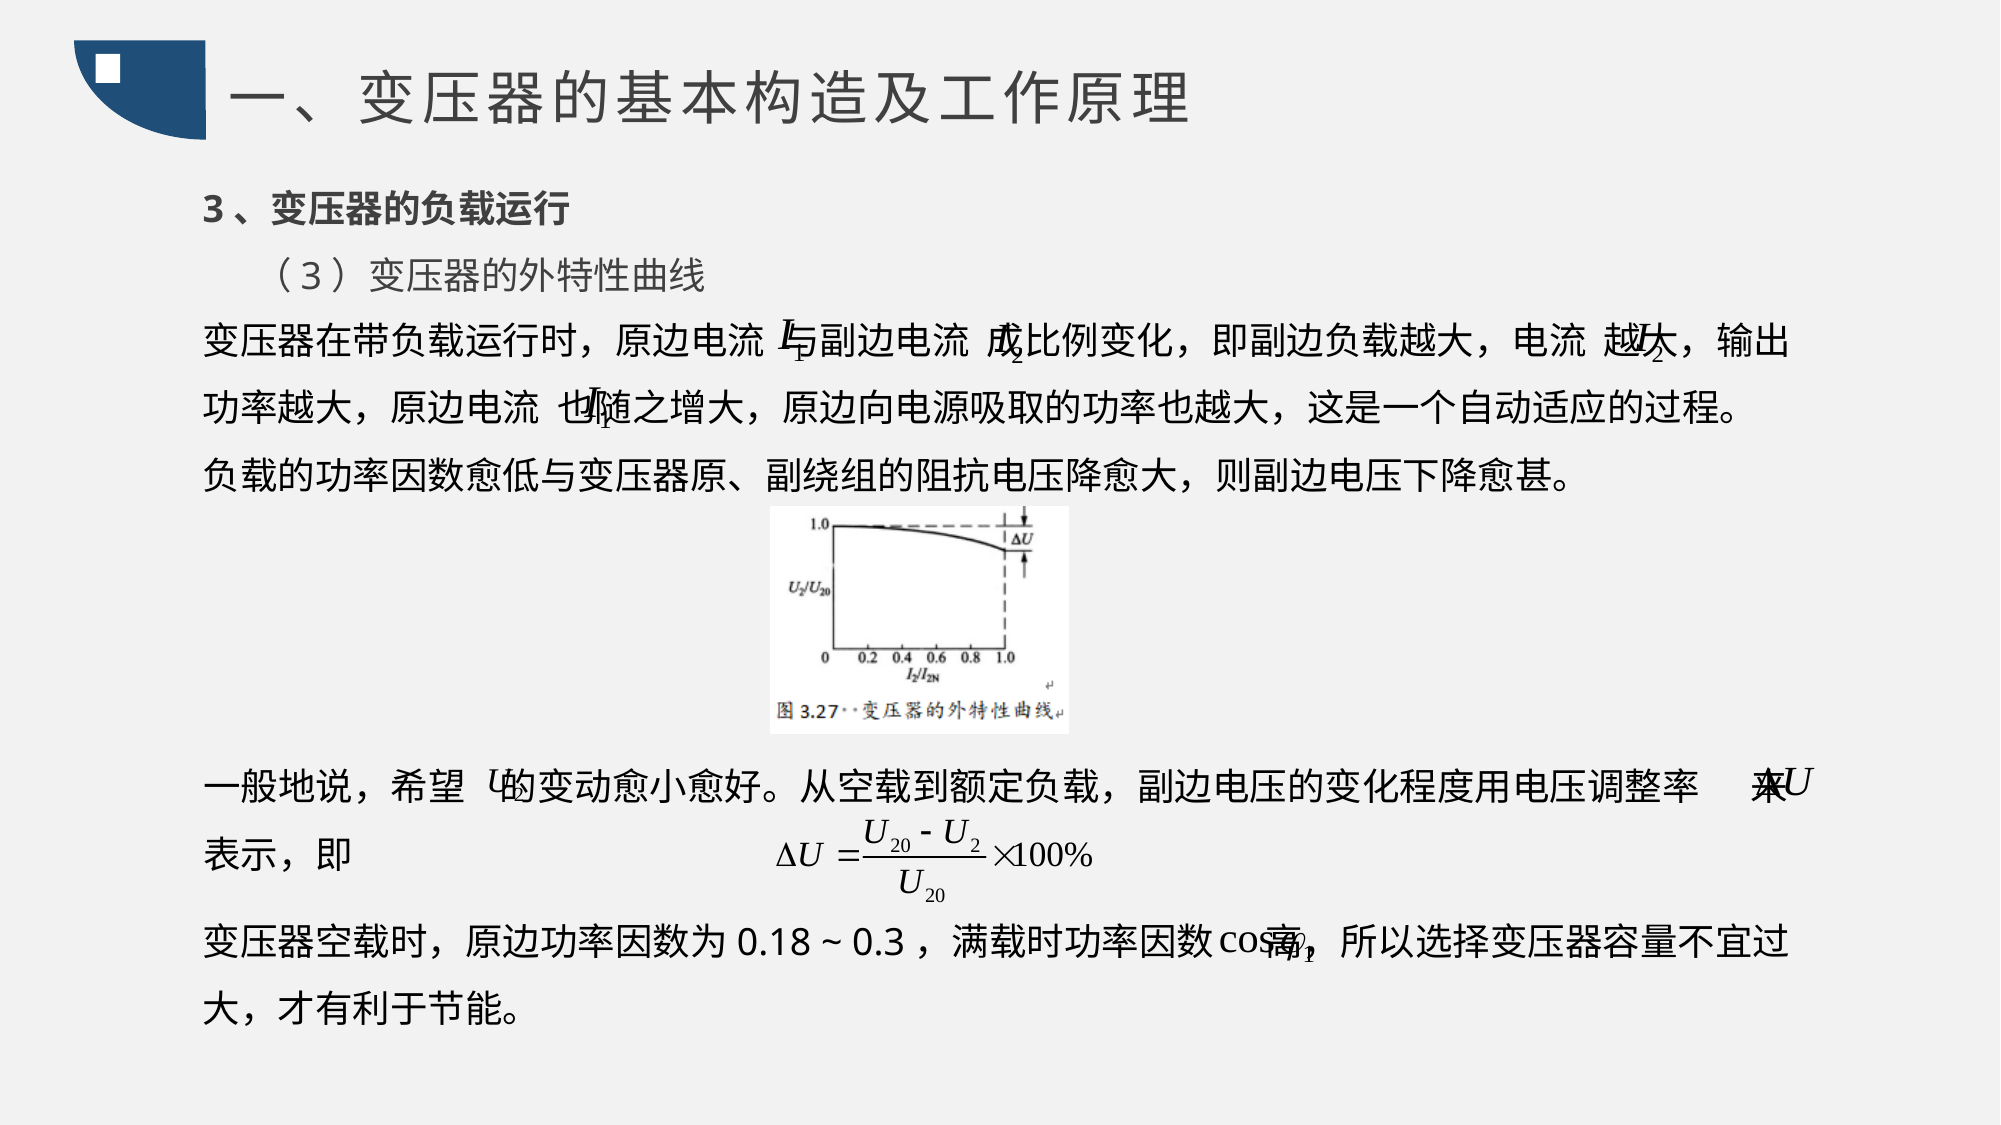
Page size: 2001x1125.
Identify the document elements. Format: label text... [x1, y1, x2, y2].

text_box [483, 757, 531, 810]
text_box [1627, 309, 1670, 373]
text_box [770, 304, 811, 373]
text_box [576, 372, 618, 440]
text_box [74, 0, 1627, 211]
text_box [1748, 757, 1824, 807]
text_box 变压器空载时，原边功率因数为0.18 ~ 0.3，满载时功率因数 高，所以选择变压器容量不宜过大，才有利于节能。 [188, 887, 1834, 1038]
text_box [986, 310, 1030, 374]
text_box 一般地说，希望 的变动愈小愈好。从空载到额定负载，副边电压的变化程度用电压调整率 来表示，即 [188, 733, 1834, 884]
picture [769, 506, 1069, 734]
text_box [769, 809, 1100, 911]
text_box 变压器在带负载运行时，原边电流 与副边电流 成比例变化，即副边负载越大，电流 越大，输出功率越大，原边电流 也随之增大，原边向电源吸取的功率也越大，这是一个自动适应的过程。 负载的功率因数愈低与变压器原、副绕组的阻抗电压降愈大，则副边电压下降愈甚。 [188, 287, 1834, 505]
text_box 3、变压器的负载运行 （3）变压器的外特性曲线 [187, 154, 1834, 305]
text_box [1212, 910, 1319, 971]
